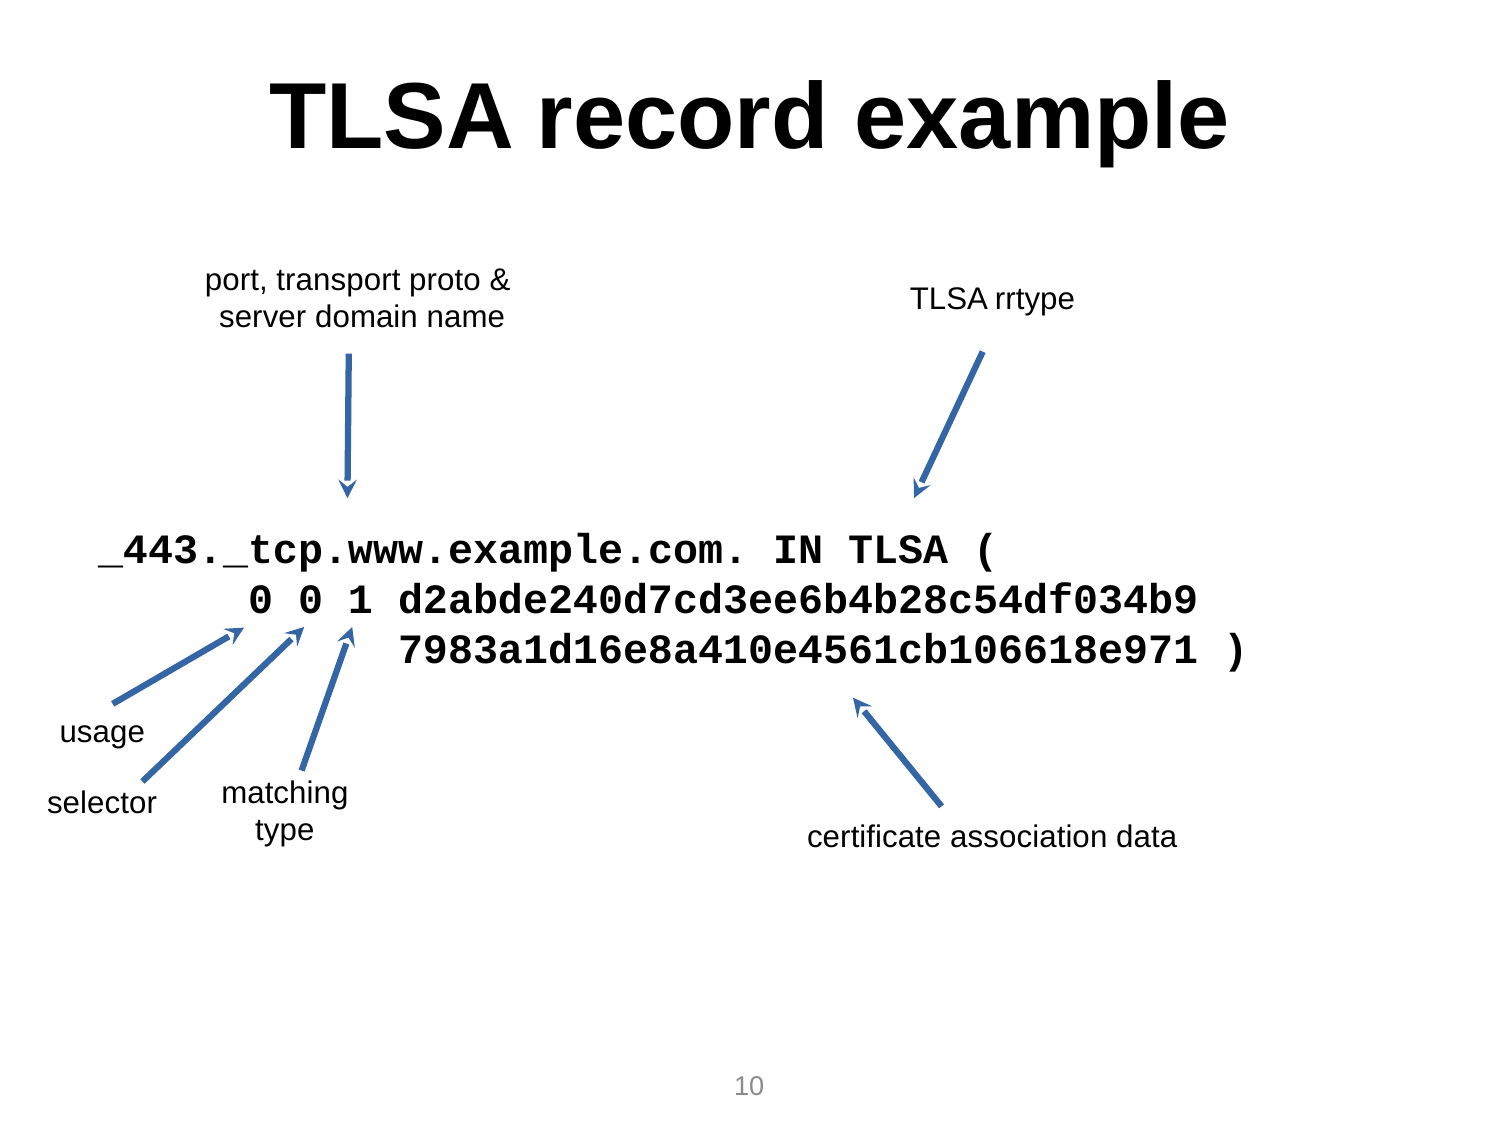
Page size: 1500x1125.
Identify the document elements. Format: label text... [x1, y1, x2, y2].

text_box _443._tcp.www.example.com. IN TLSA ( 0 0 1 d2abde240d7cd3ee6b4b28c54df034b9 7983a1d16e8a410e4561cb106618e971 ) [92, 515, 1323, 678]
text_box certificate association data [801, 810, 1185, 860]
text_box [342, 626, 354, 641]
text_box [913, 484, 925, 499]
text_box [230, 627, 245, 640]
text_box [290, 626, 305, 640]
text_box matching type [215, 766, 355, 853]
text_box port, transport proto & server domain name [199, 253, 526, 340]
title TLSA record example [67, 38, 1433, 185]
text_box [852, 697, 866, 712]
slide_number 10 [722, 1067, 776, 1111]
text_box selector [41, 775, 164, 826]
text_box TLSA rrtype [903, 272, 1082, 322]
text_box [341, 485, 354, 499]
text_box usage [53, 705, 152, 755]
